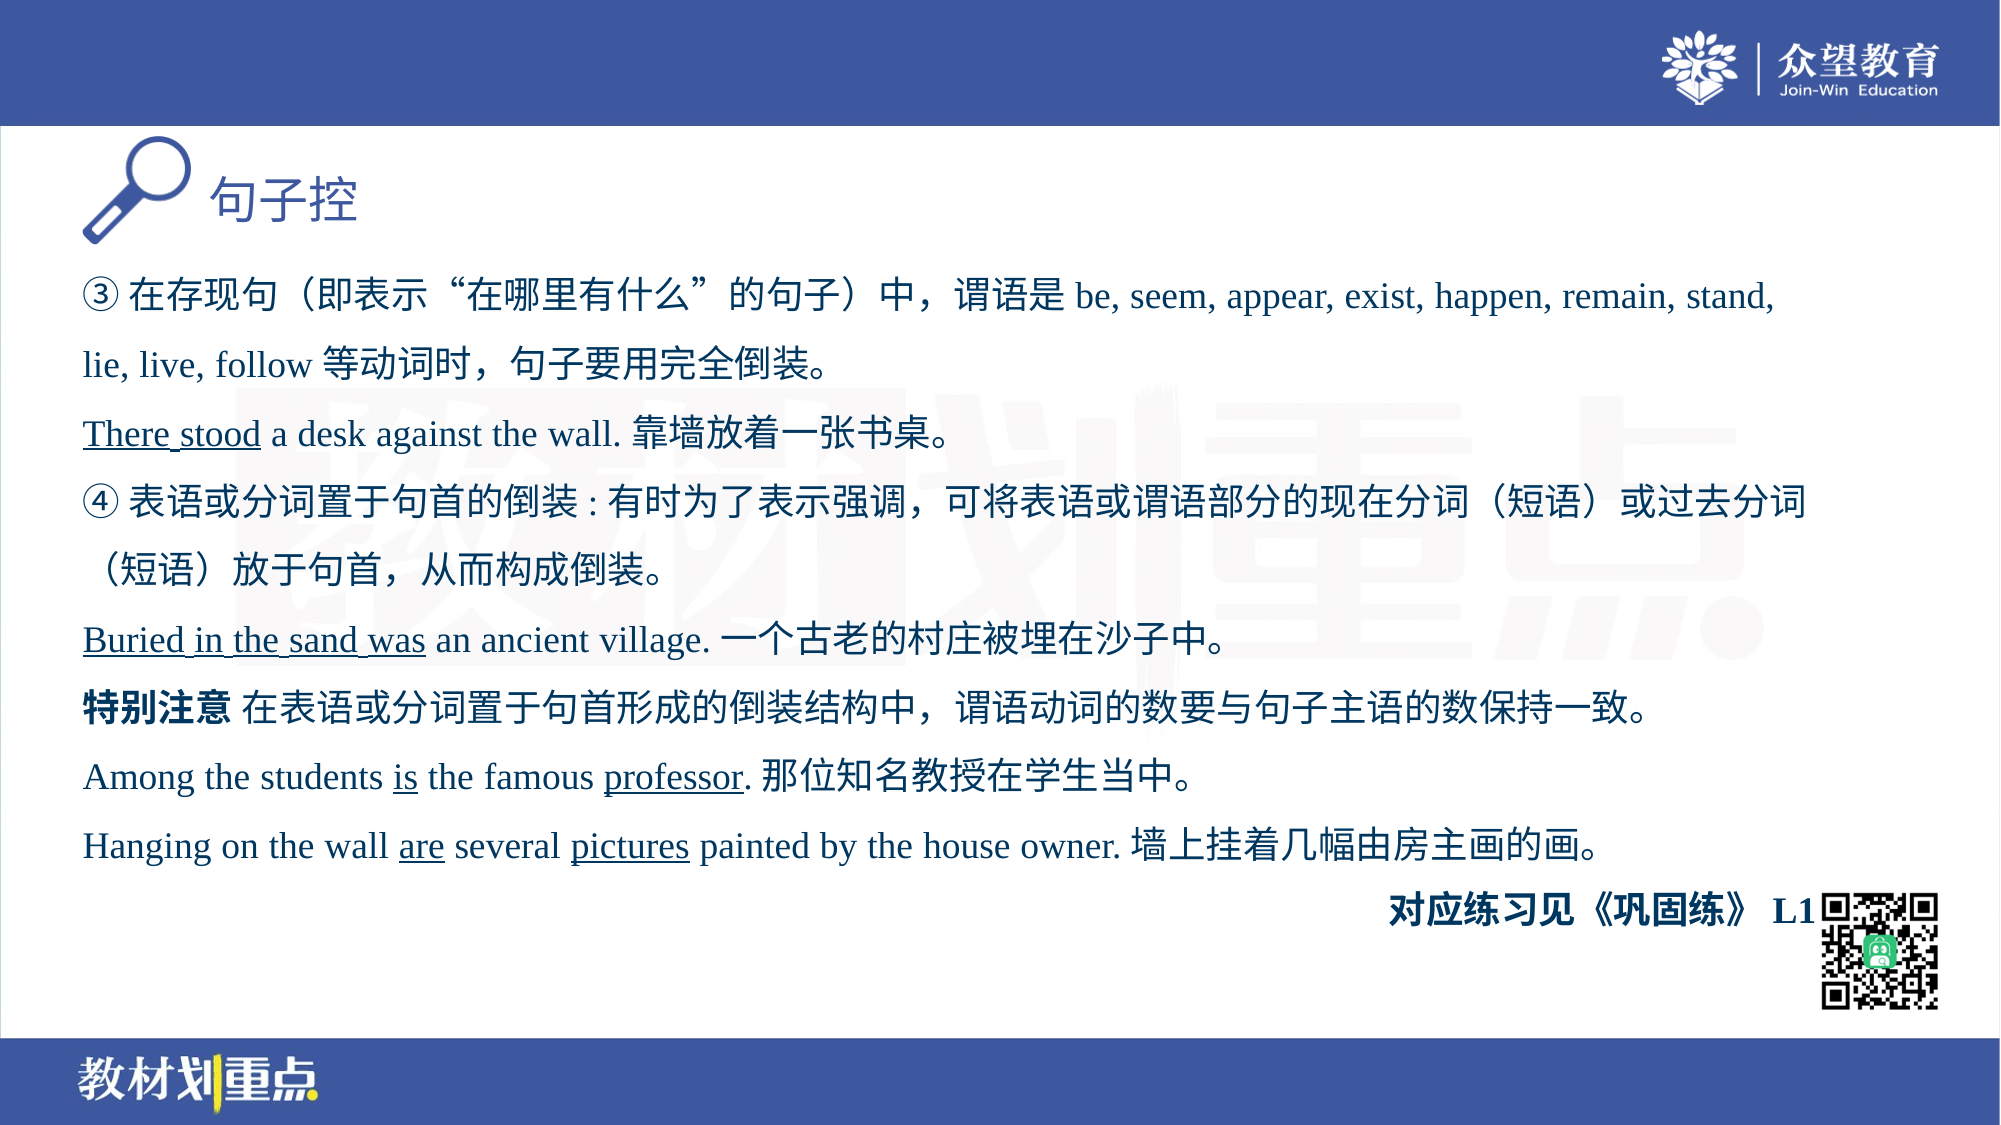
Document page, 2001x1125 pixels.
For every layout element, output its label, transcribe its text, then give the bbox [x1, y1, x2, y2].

picture [0, 0, 2000, 1125]
text_box ③在存现句（即表示“在哪里有什么”的句子）中，谓语是be, seem, appear, exist, happen, remain, stand, lie, live, follow等动词时，句子要用完全倒装。 There stood a desk against the wall.靠墙放着一张书桌。 ④表语或分词置于句首的倒装:有时为了表示强调，可将表语或谓语部分的现在分词（短语）或过去分词 （短语）放于句首，从而构成倒装。 Buried in the sand was an ancient village.一个古老的村庄被埋在沙子中。 特别注意 在表语或分词置于句首形成的倒装结构中，谓语动词的数要与句子主语的数保持一致。 Among the students is the famous professor.那位知名教授在学生当中。 Hanging on the wall are several pictures painted by the house owner.墙上挂着几幅由房主画的画。 对应练习见《巩固练》L1 [82, 247, 1817, 925]
